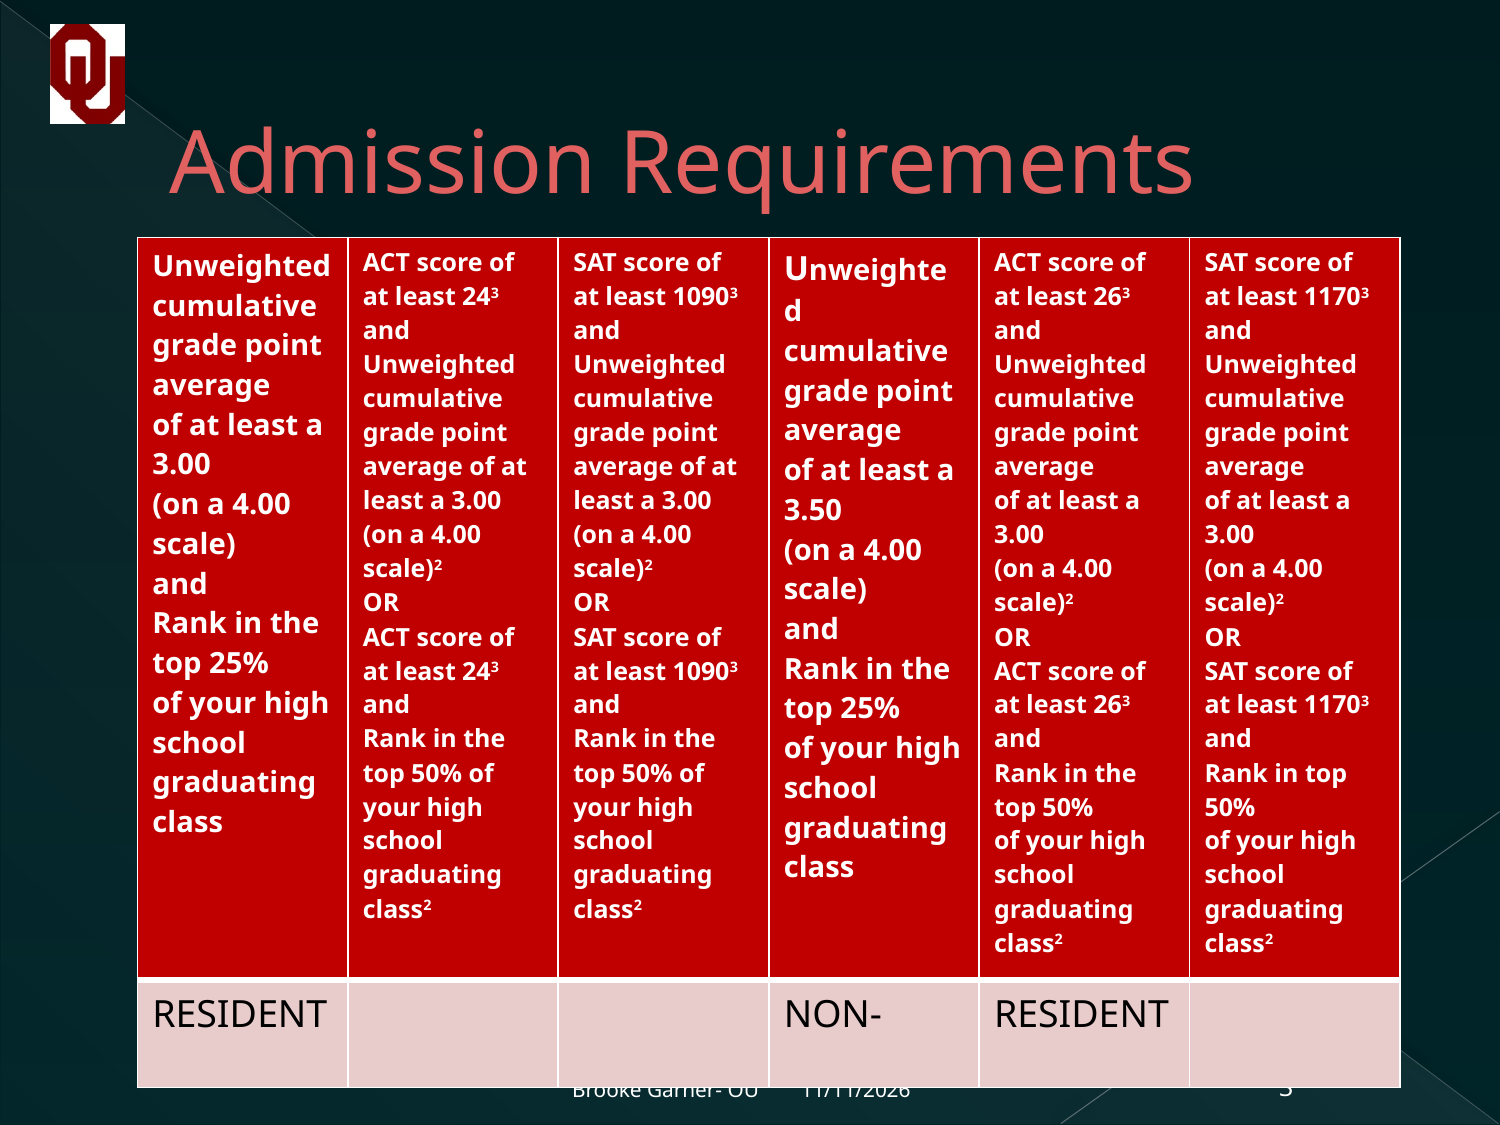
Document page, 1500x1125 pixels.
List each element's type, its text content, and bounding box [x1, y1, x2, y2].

table_cell RESIDENT [980, 983, 1189, 1087]
title Admission Requirements [75, 43, 1425, 274]
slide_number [786, 1062, 1136, 1113]
table_cell [559, 983, 768, 1063]
table_header SAT score of at least 10903 and Unweighted cumulative grade point average of at least a 3.00 (on a 4.00 scale)2 OR SAT score of at least 10903 and Rank in the top 50% of your high school graduating class2 [559, 238, 768, 977]
table_cell NON- [770, 983, 978, 1087]
table_cell RESIDENT [138, 983, 347, 1063]
table_cell [1190, 983, 1399, 1087]
table_header SAT score of at least 11703 and Unweighted cumulative grade point average of at least a 3.00 (on a 4.00 scale)2 OR SAT score of at least 11703 and Rank in top 50% of your high school graduating class2 [1190, 238, 1399, 977]
picture [49, 24, 126, 124]
footer Brooke Garner- OU [75, 1063, 774, 1113]
table_header ACT score of at least 243 and Unweighted cumulative grade point average of at least a 3.00 (on a 4.00 scale)2 OR ACT score of at least 243 and Rank in the top 50% of your high school graduating class2 [349, 238, 557, 977]
slide_number 3 [1245, 1063, 1328, 1113]
table_header ACT score of at least 263 and Unweighted cumulative grade point average of at least a 3.00 (on a 4.00 scale)2 OR ACT score of at least 263 and Rank in the top 50% of your high school graduating class2 [980, 238, 1189, 977]
table_header Unweighted cumulative grade point average of at least a 3.50 (on a 4.00 scale) and Rank in the top 25% of your high school graduating class [770, 238, 978, 977]
table_cell [349, 983, 557, 1063]
table_header Unweighted cumulative grade point average of at least a 3.00 (on a 4.00 scale) and Rank in the top 25% of your high school graduating class [138, 238, 347, 977]
